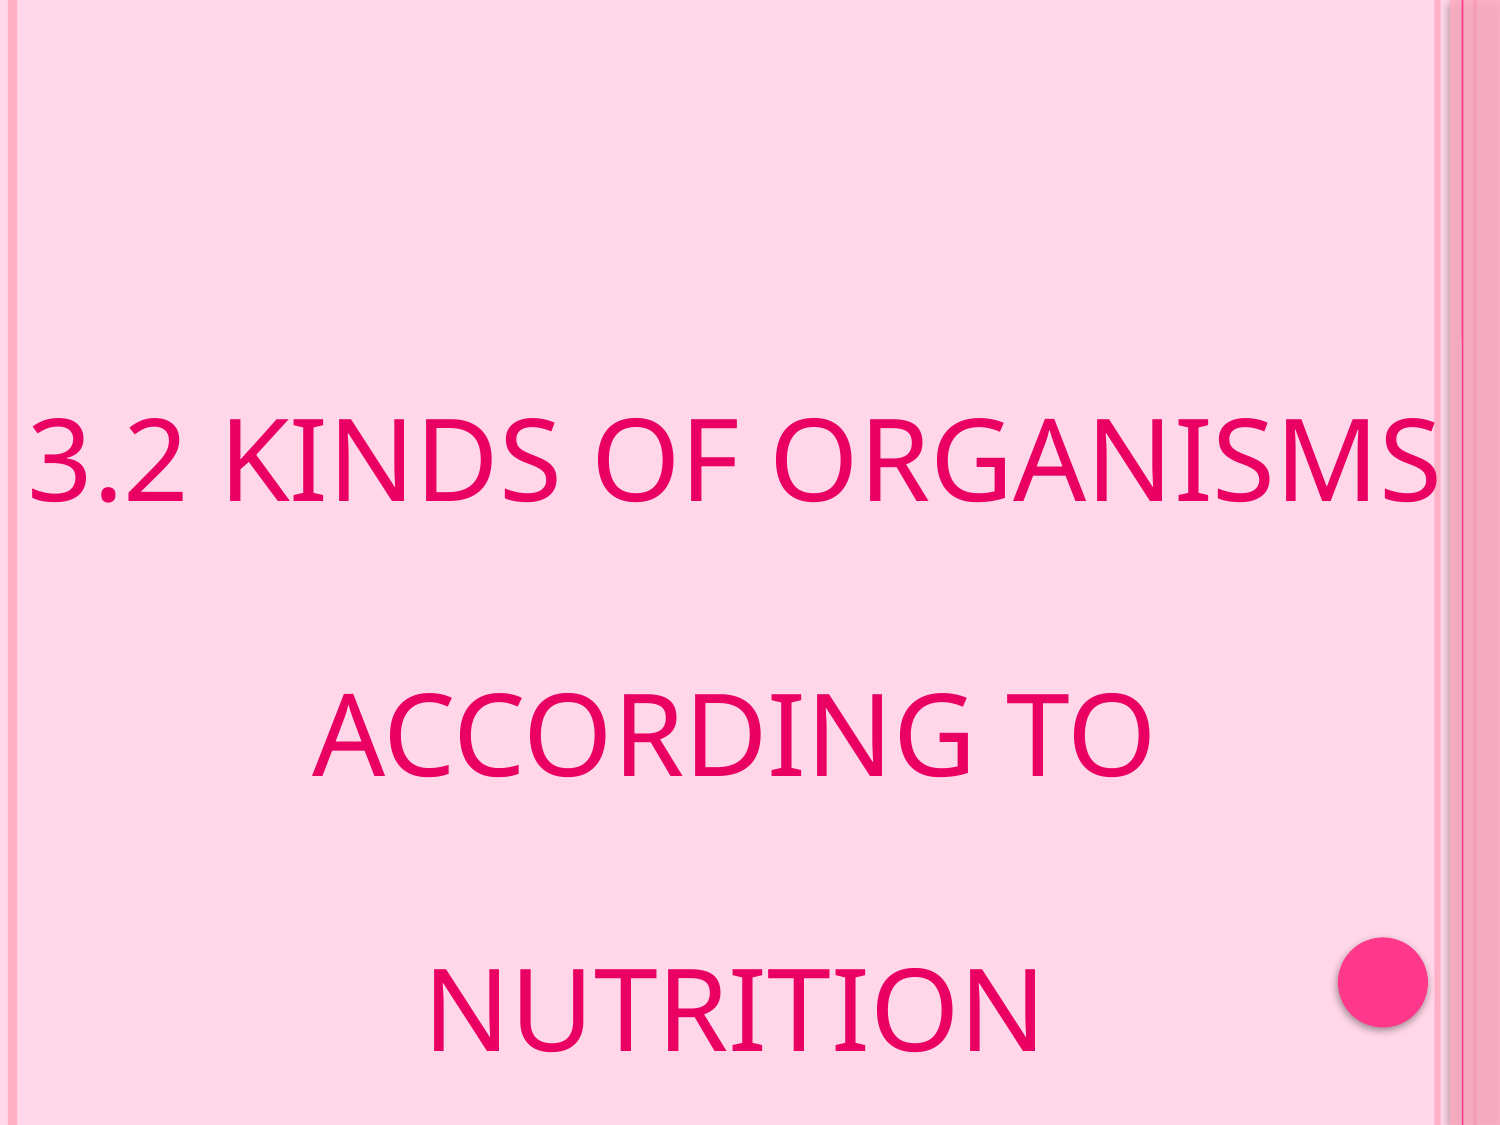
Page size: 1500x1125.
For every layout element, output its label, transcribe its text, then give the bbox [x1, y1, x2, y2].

title 3.2 KINDS OF ORGANISMS ACCORDING TO NUTRITION [0, 45, 1471, 1083]
